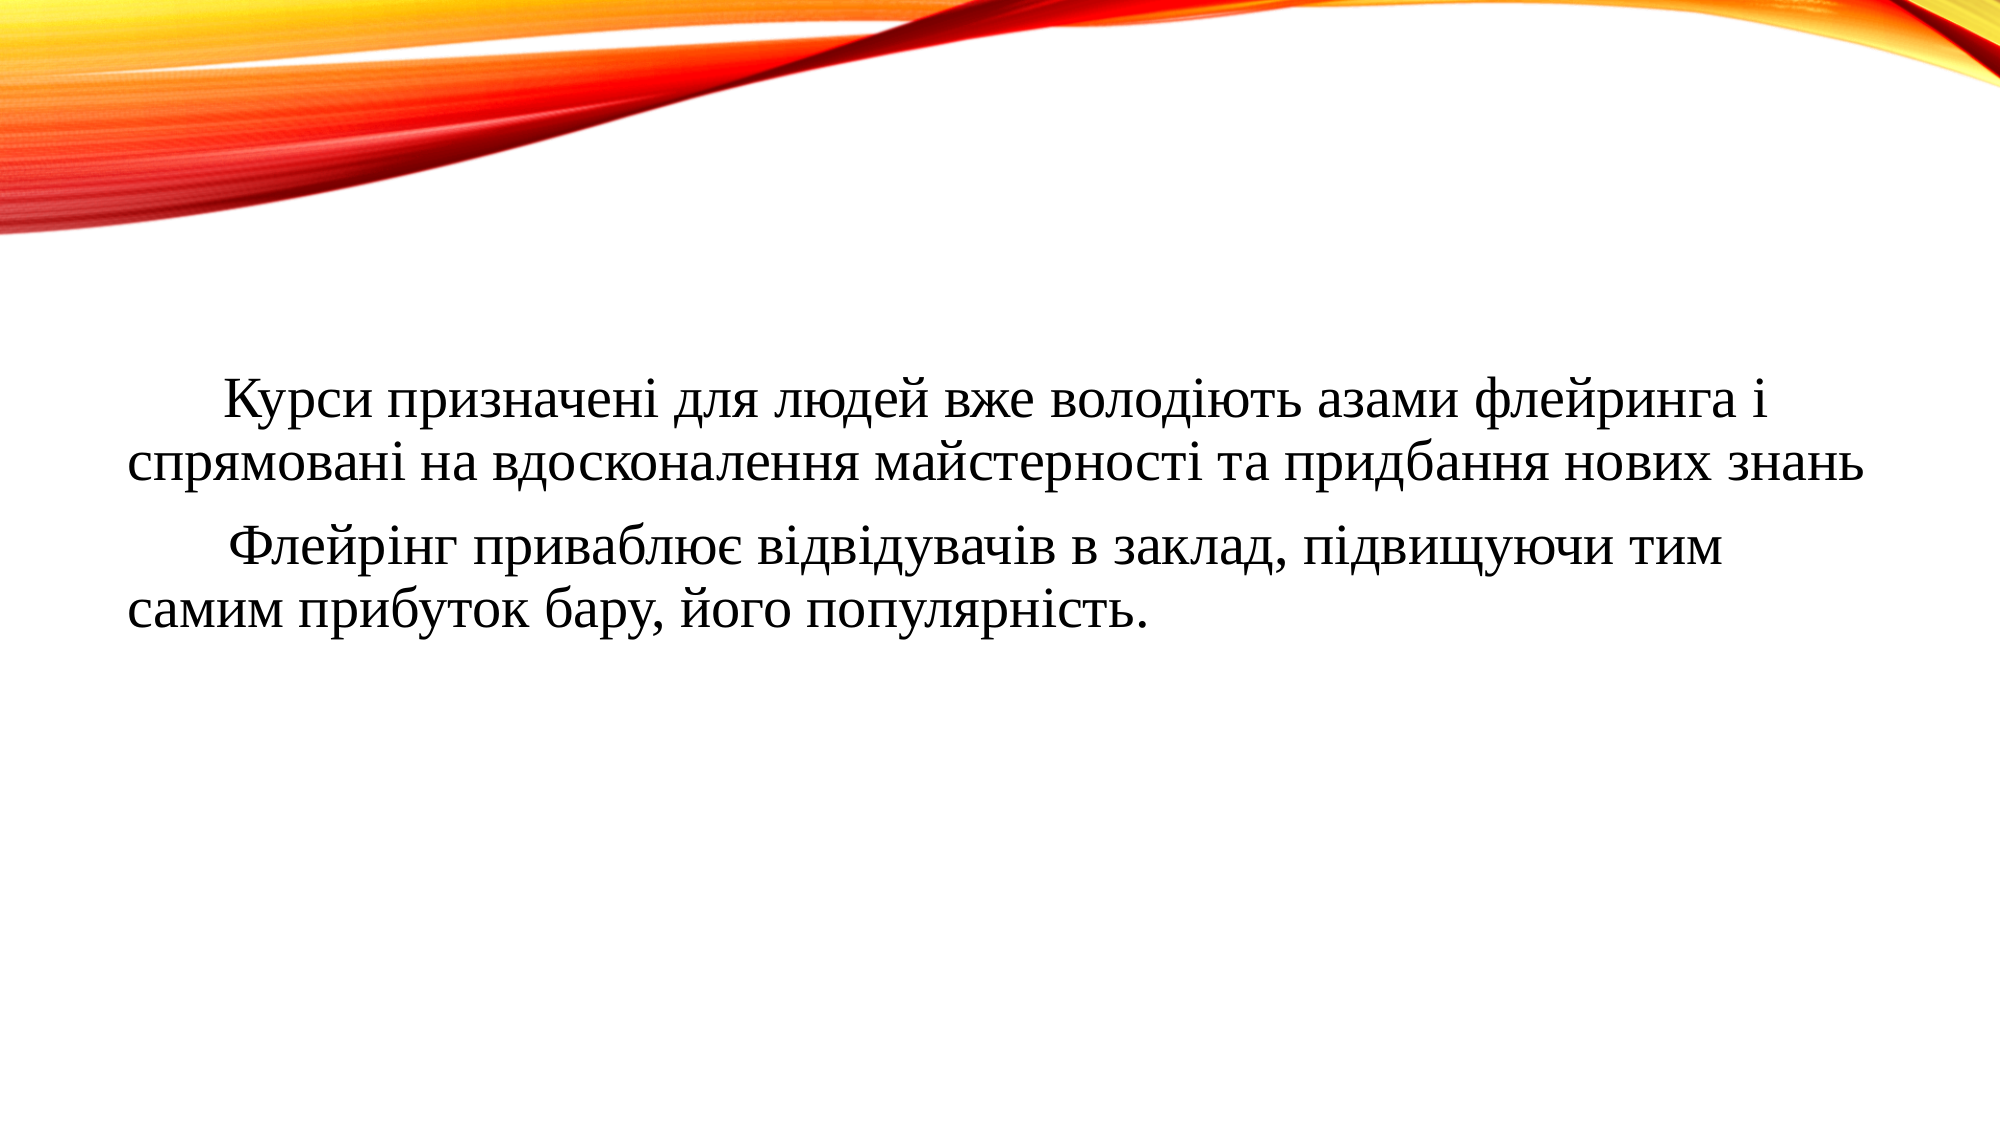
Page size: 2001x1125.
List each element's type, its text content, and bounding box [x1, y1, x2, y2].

picture [0, 0, 2000, 237]
list Курси призначені для людей вже володіють азами флейринга і спрямовані на вдосконалення майстерності та придбання нових знань Флейрінг приваблює відвідувачів в заклад, підвищуючи тим самим прибуток бару, його популярність. [112, 360, 1888, 1021]
